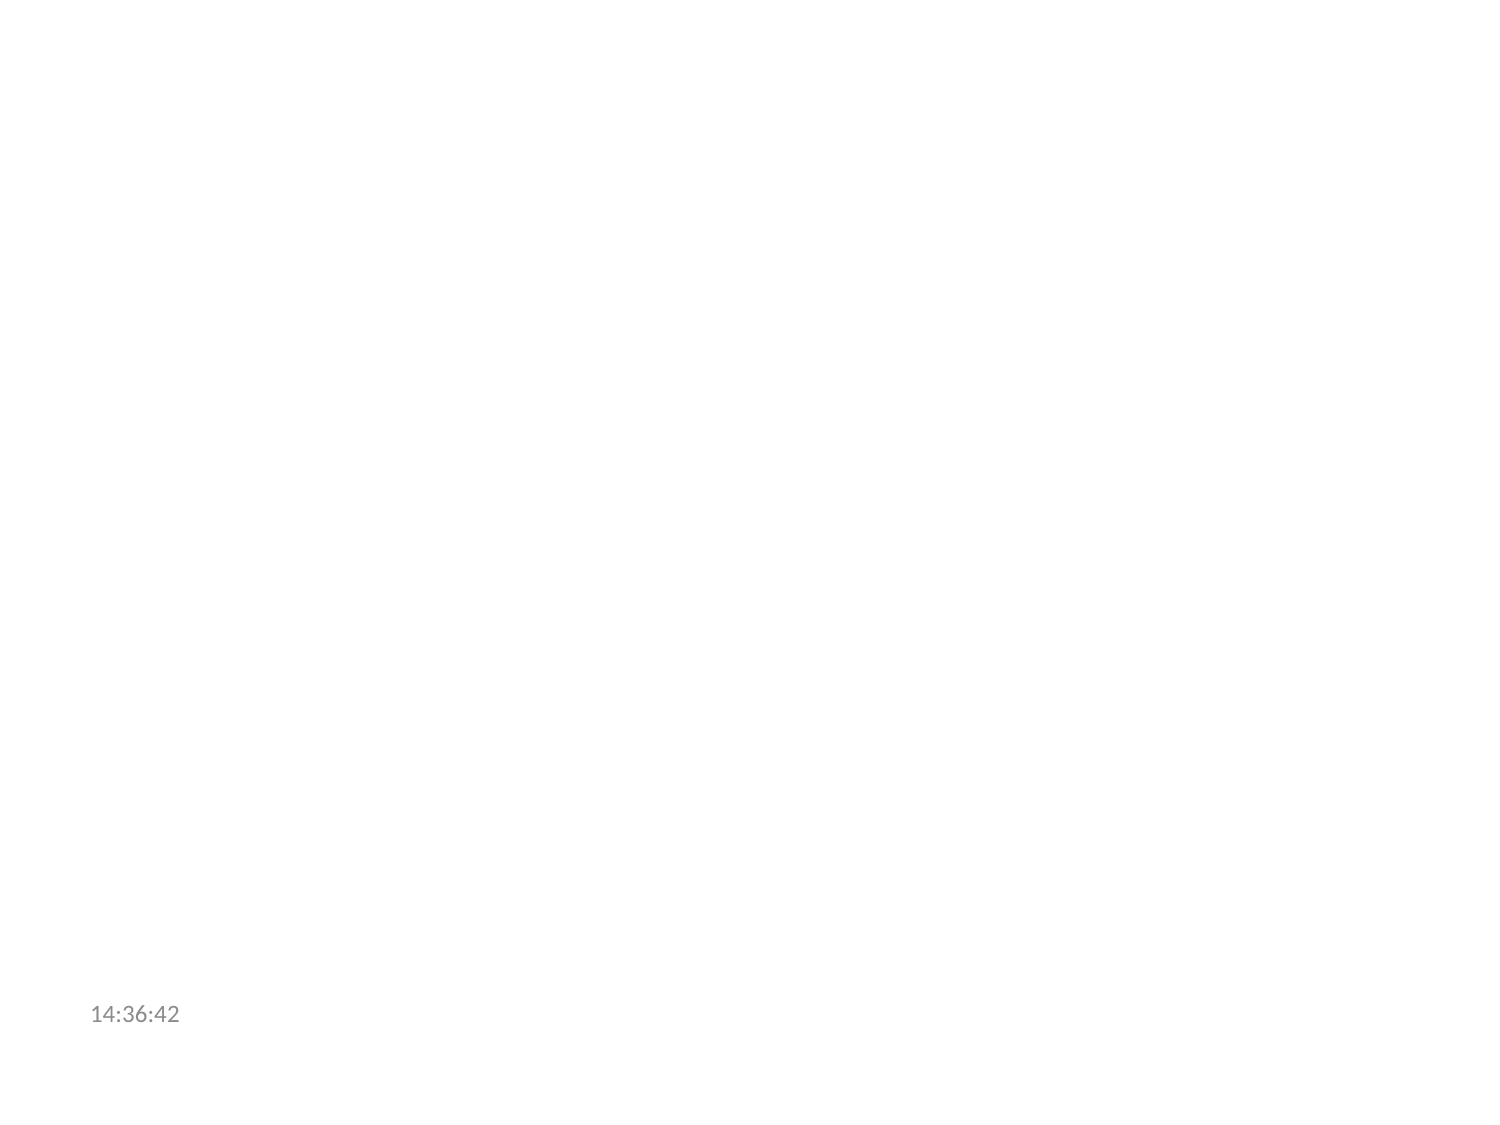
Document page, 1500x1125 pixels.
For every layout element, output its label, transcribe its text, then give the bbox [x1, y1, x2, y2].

text_box 15:35:09 [75, 982, 425, 1043]
